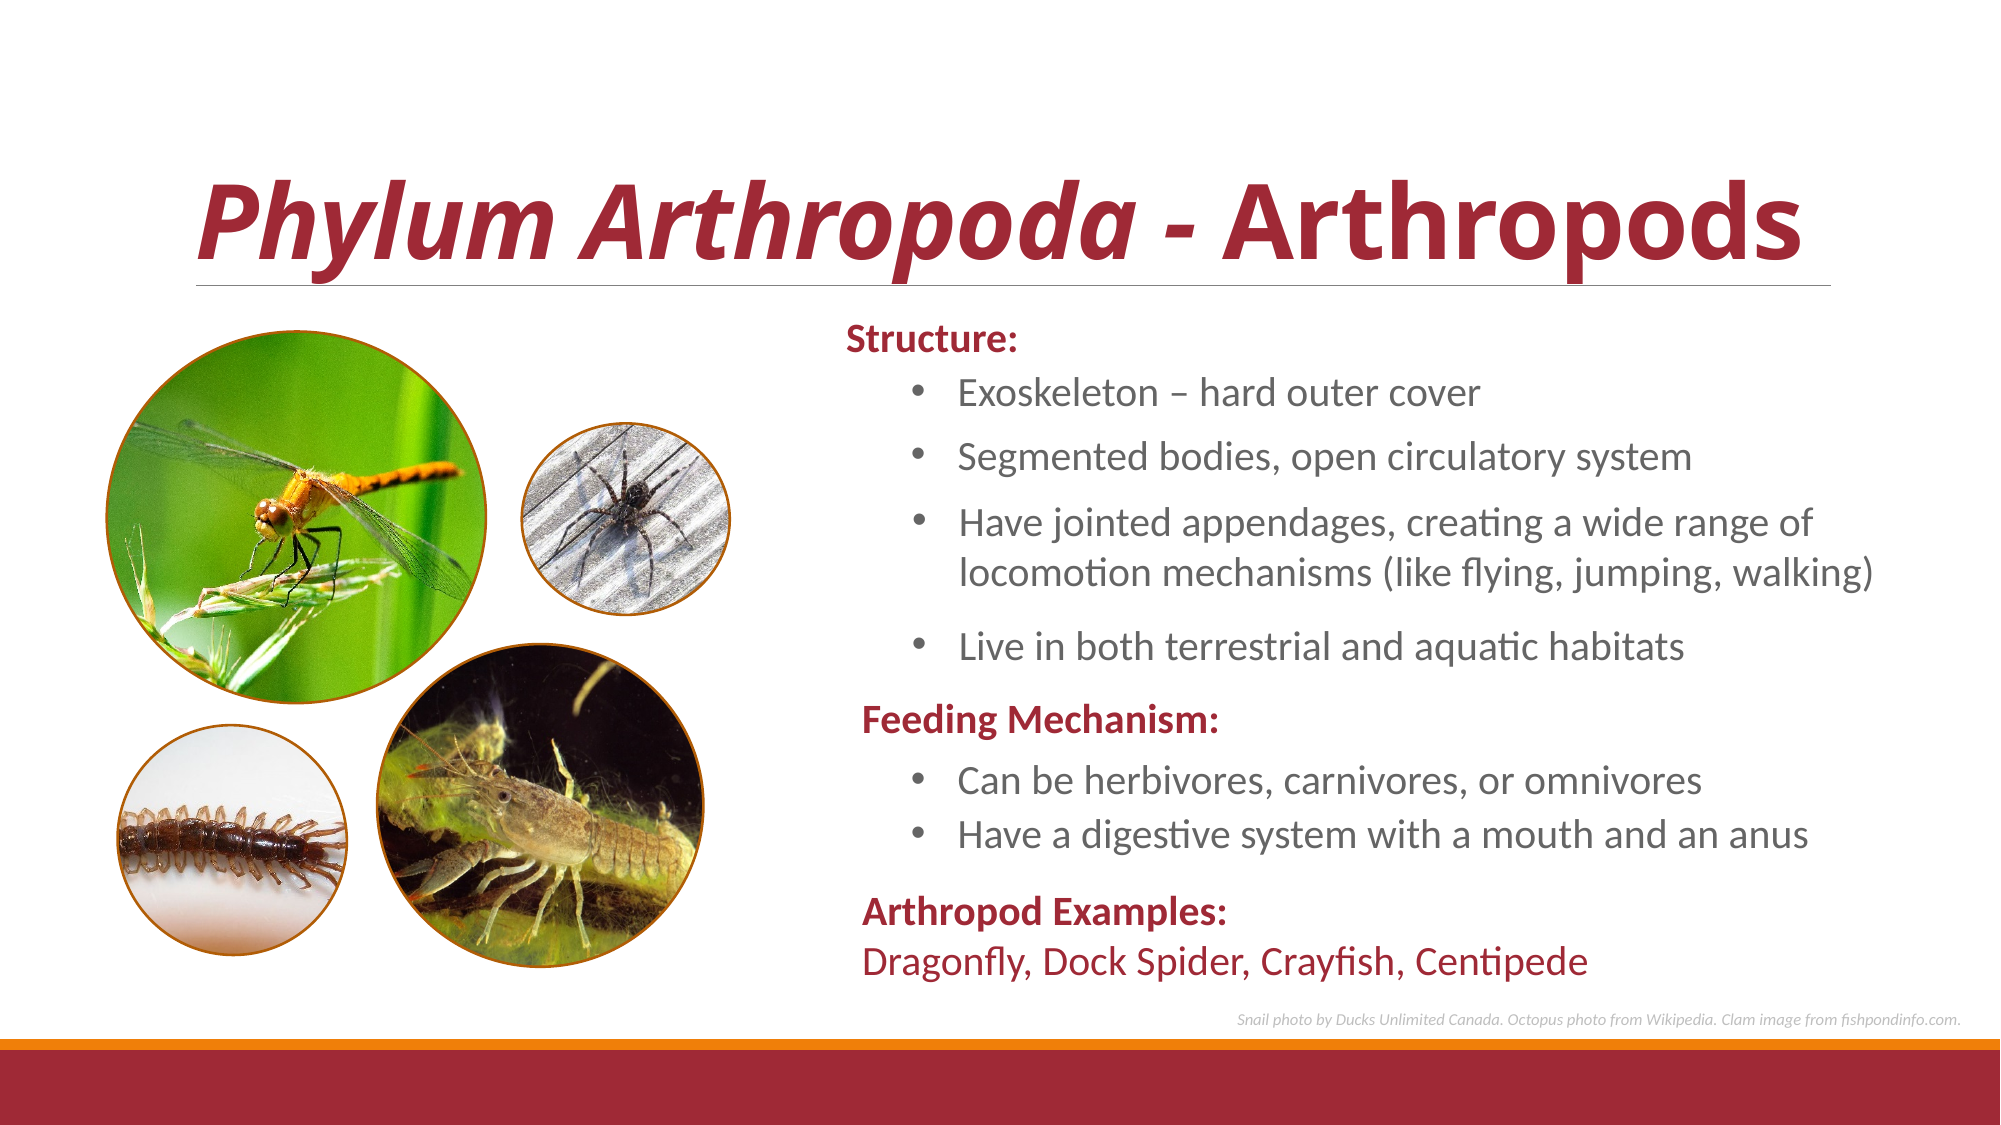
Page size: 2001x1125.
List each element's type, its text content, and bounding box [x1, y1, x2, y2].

text_box Feeding Mechanism: [847, 684, 1702, 750]
text_box [520, 422, 732, 617]
text_box [105, 330, 488, 705]
text_box Snail photo by Ducks Unlimited Canada. Octopus photo from Wikipedia. Clam image from fishpondinfo.com. [1222, 1001, 2000, 1037]
text_box Have a digestive system with a mouth and an anus [896, 811, 1846, 865]
text_box [116, 723, 349, 957]
text_box [375, 642, 705, 969]
text_box Segmented bodies, open circulatory system [895, 420, 1943, 486]
text_box Have jointed appendages, creating a wide range of locomotion mechanisms (like flying, jumping, walking) [897, 487, 1893, 603]
text_box Structure: [831, 303, 1674, 369]
text_box Phylum Arthropoda - Arthropods [179, 50, 1830, 289]
text_box Arthropod Examples: [847, 876, 1702, 941]
text_box Dragonfly, Dock Spider, Crayfish, Centipede [847, 926, 1967, 992]
text_box Live in both terrestrial and aquatic habitats [897, 611, 2000, 676]
text_box Exoskeleton – hard outer cover [896, 357, 2000, 423]
text_box Can be herbivores, carnivores, or omnivores [896, 745, 1846, 811]
